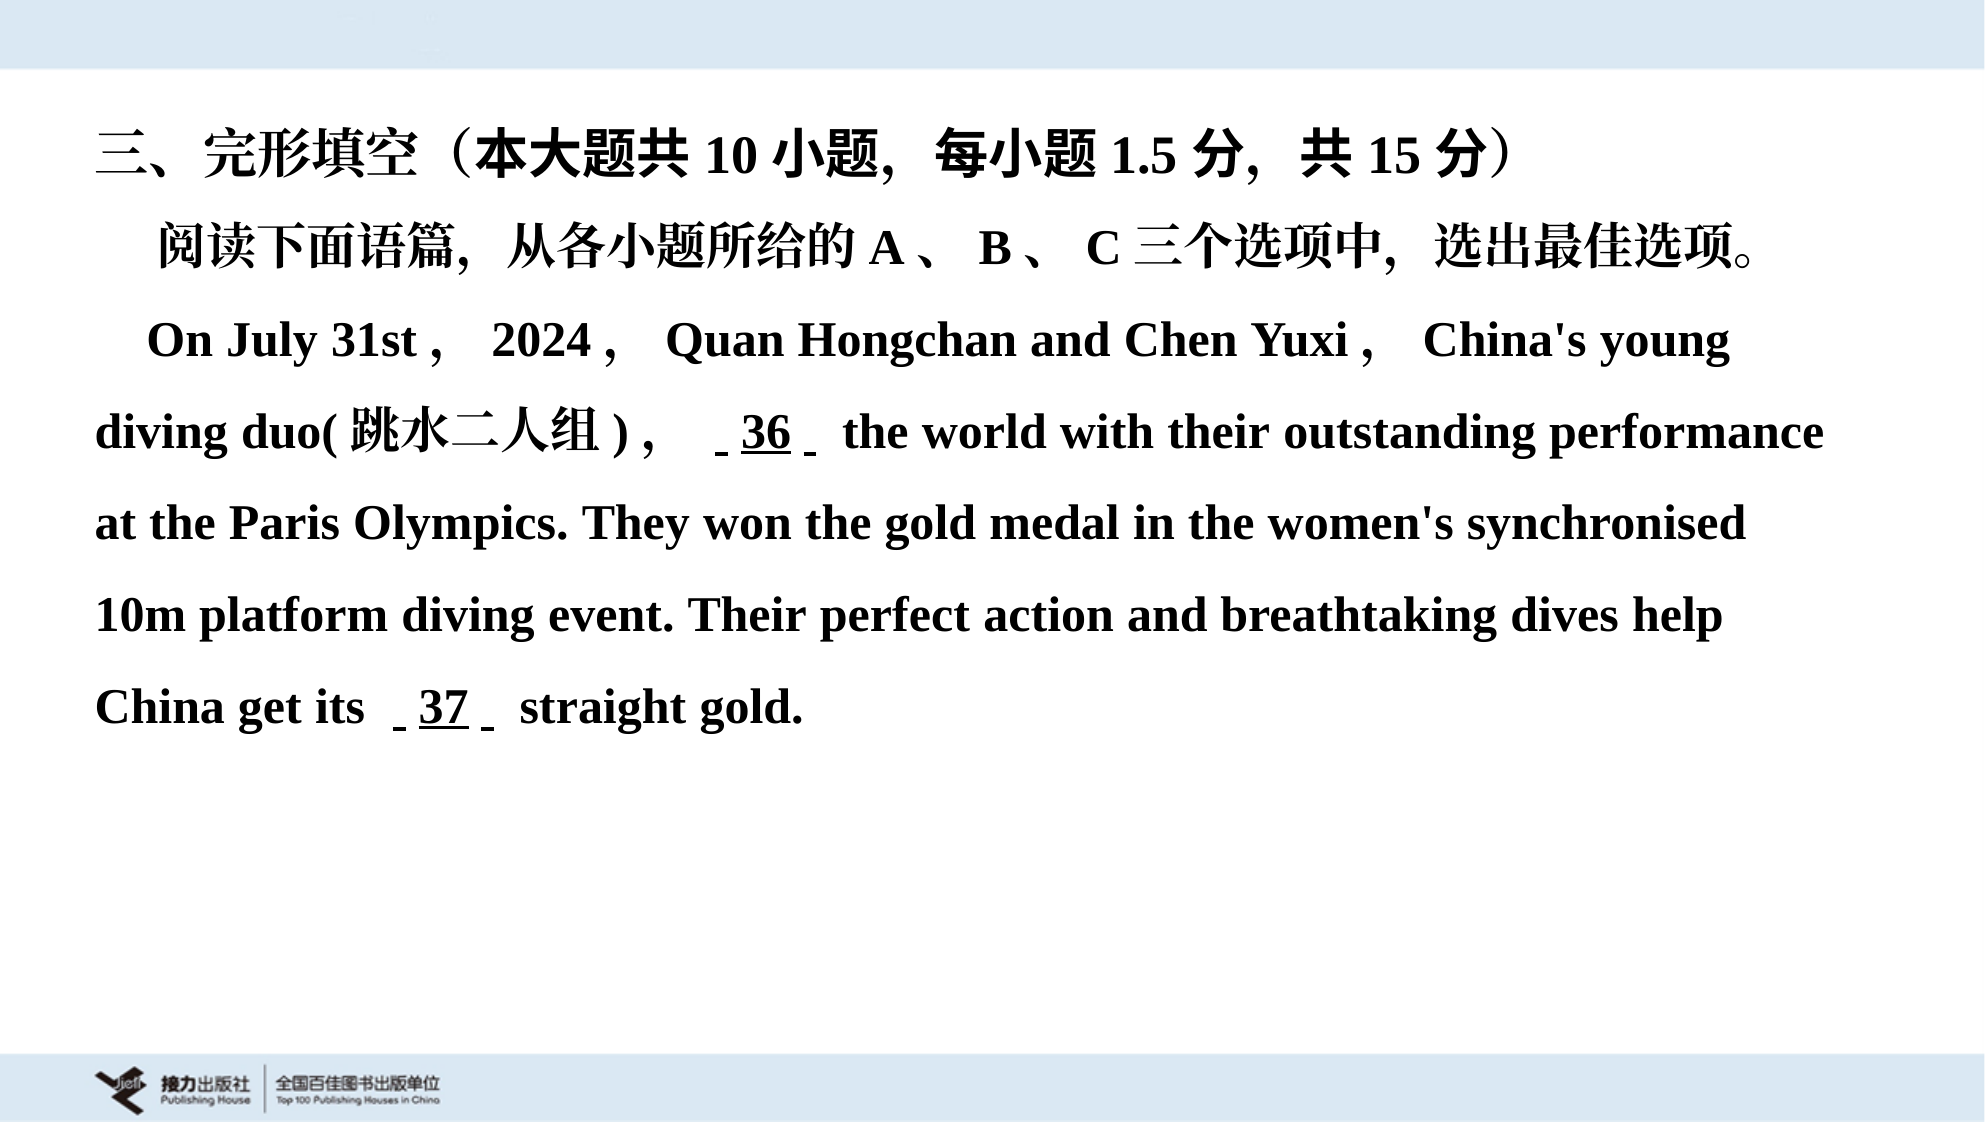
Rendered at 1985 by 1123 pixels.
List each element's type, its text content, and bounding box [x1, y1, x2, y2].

picture [0, 0, 1985, 1122]
text_box 阅读下面语篇，从各小题所给的A、B、C三个选项中，选出最佳选项。 On July 31st，2024，Quan Hongchan and Chen Yuxi，China's young diving duo(跳水二人组)，. .36. . the world with their outstanding performance at the Paris Olympics. They won the gold medal in the women's synchronised 10m platform diving event. Their perfect action and breathtaking dives help China get its . .37. . straight gold. [94, 183, 1892, 734]
text_box 三、完形填空（本大题共10小题，每小题1.5分，共15分） [94, 88, 1892, 183]
